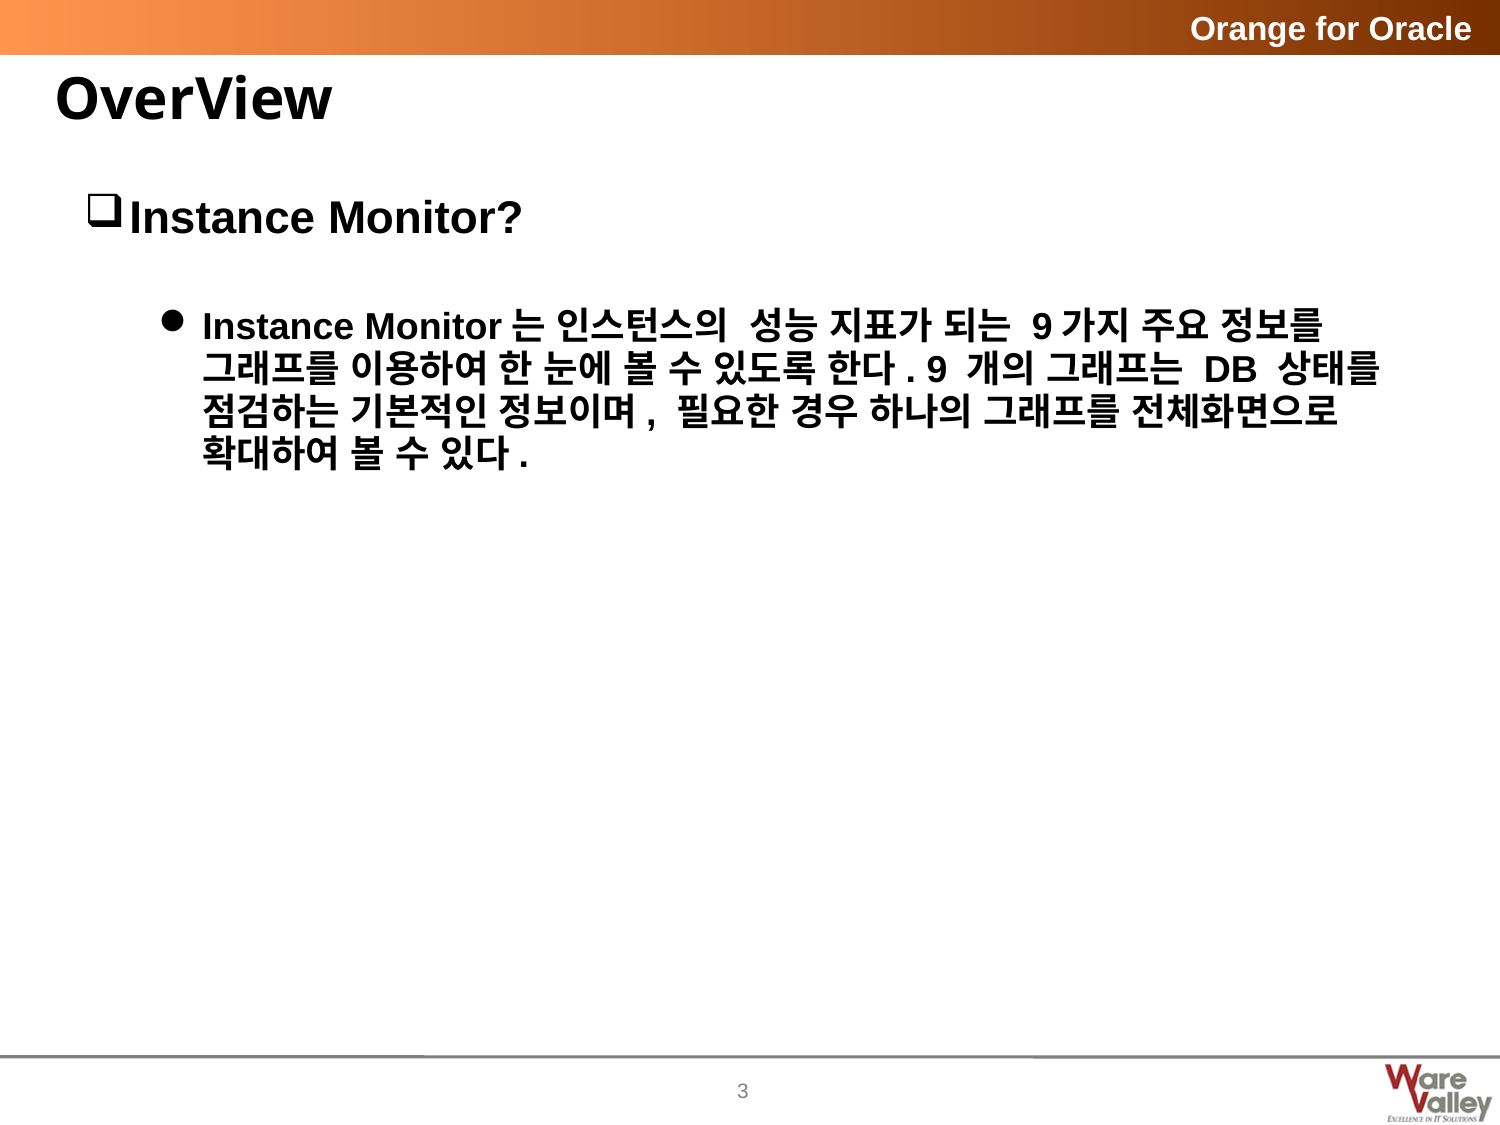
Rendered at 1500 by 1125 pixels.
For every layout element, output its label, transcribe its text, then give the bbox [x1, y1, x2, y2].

list Instance Monitor? Instance Monitor는 인스턴스의 성능 지표가 되는 9가지 주요 정보를 그래프를 이용하여 한 눈에 볼 수 있도록 한다. 9 개의 그래프는 DB 상태를 점검하는 기본적인 정보이며, 필요한 경우 하나의 그래프를 전체화면으로 확대하여 볼 수 있다. [69, 184, 1459, 1012]
title OverView [39, 54, 1461, 150]
picture [1376, 1060, 1500, 1125]
